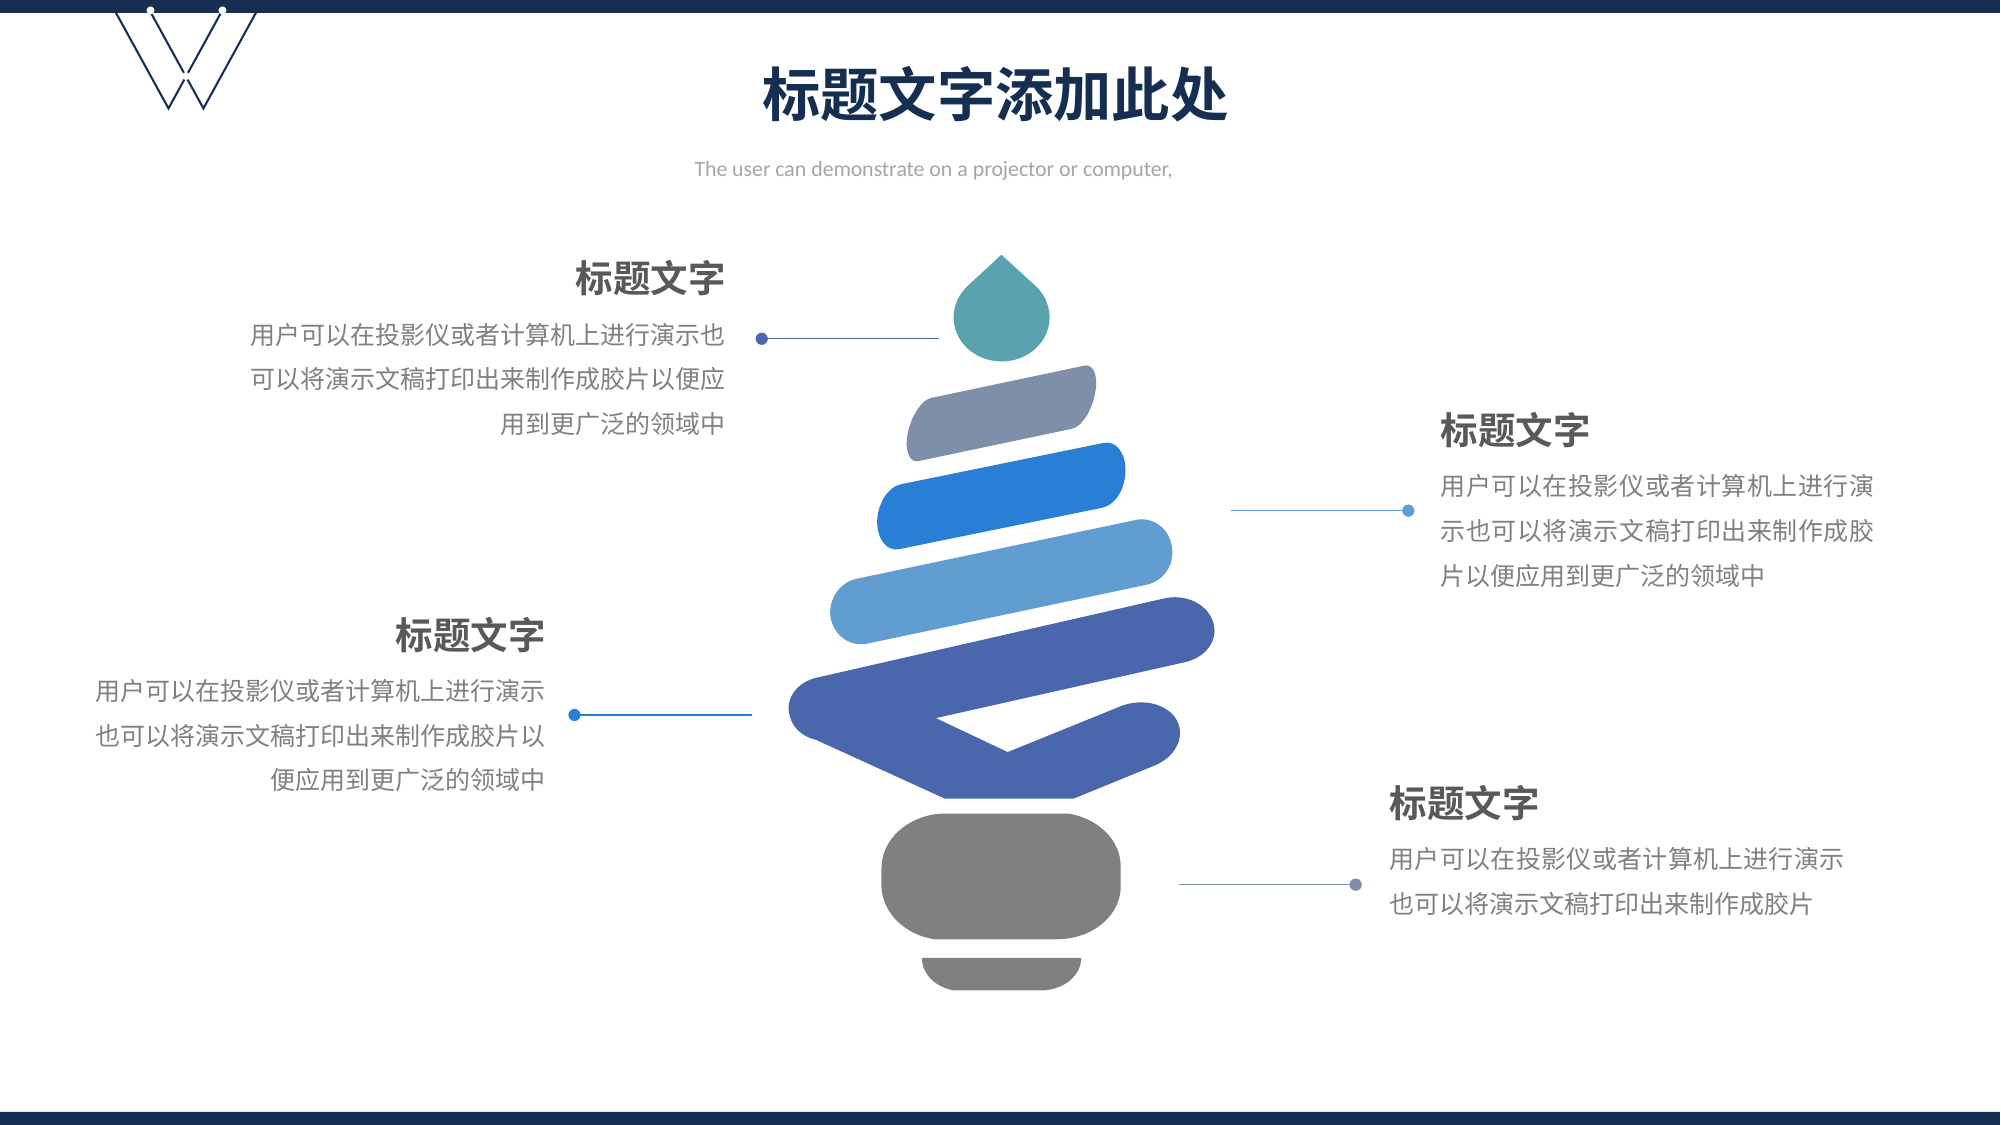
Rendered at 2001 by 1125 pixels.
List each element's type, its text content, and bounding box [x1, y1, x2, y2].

text_box 标题文字添加此处 [747, 41, 1253, 136]
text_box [73, 595, 561, 800]
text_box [212, 239, 741, 444]
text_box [1425, 390, 1890, 595]
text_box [1374, 763, 1860, 922]
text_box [574, 254, 1409, 991]
text_box The user can demonstrate on a projector or computer, [679, 143, 1320, 189]
